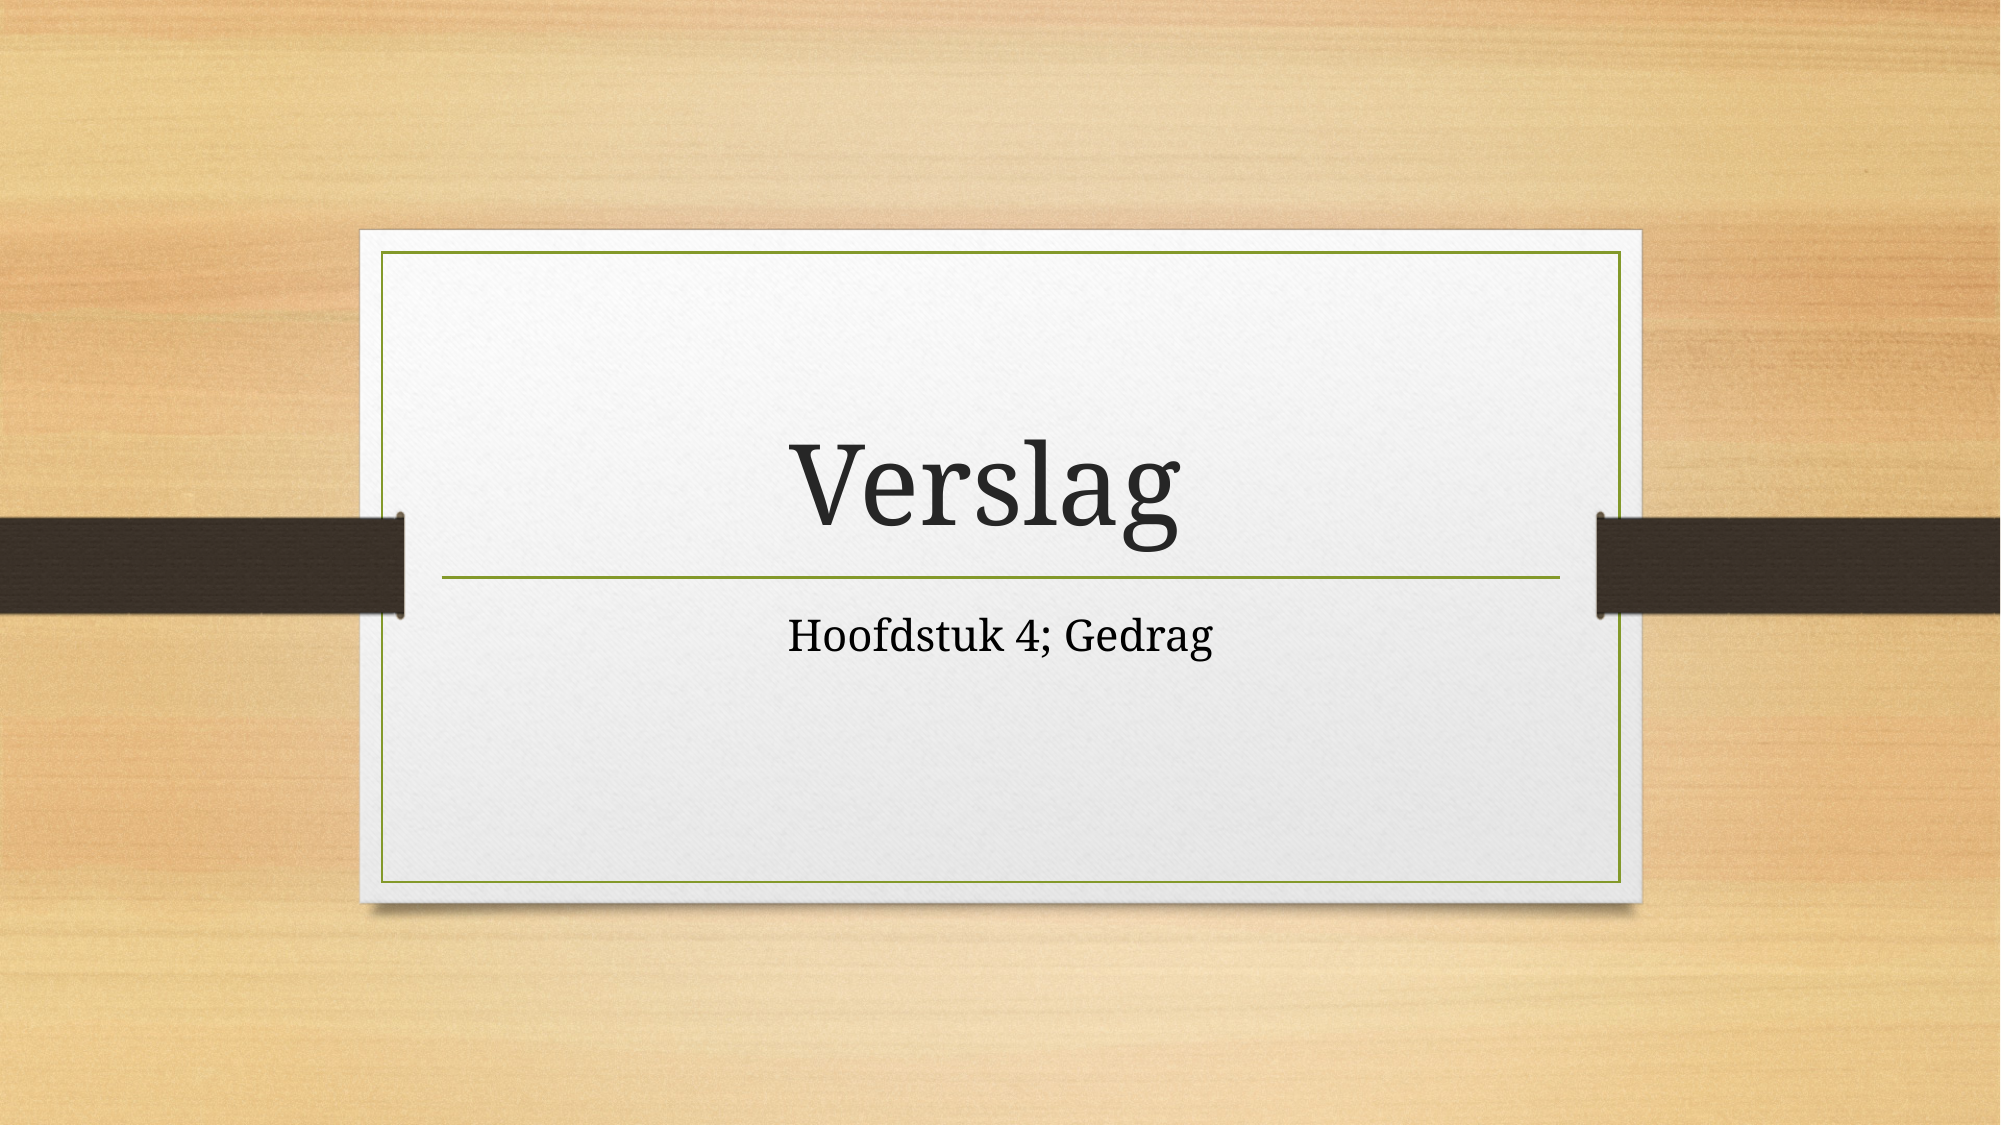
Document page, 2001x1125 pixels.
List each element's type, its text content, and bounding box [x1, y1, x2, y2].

subtitle Hoofdstuk 4; Gedrag [441, 600, 1560, 817]
title Verslag [441, 306, 1560, 556]
picture [0, 0, 2001, 1125]
